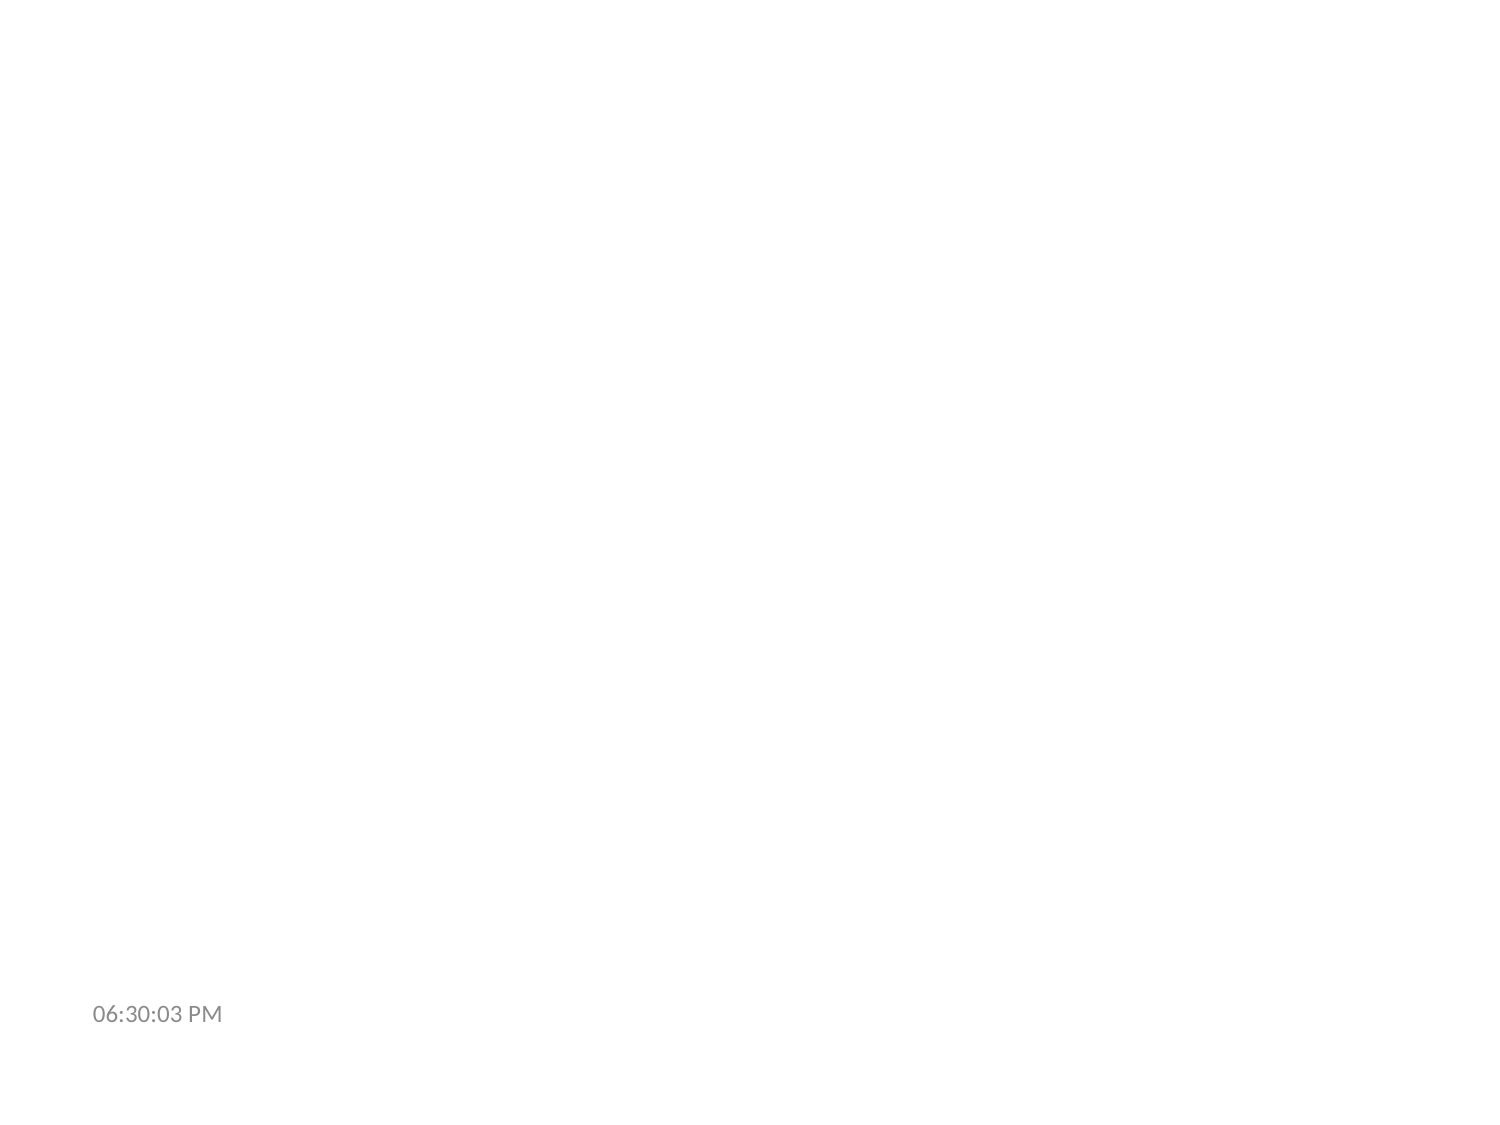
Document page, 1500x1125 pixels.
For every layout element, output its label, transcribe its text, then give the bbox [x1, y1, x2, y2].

text_box 3:35:09 PM [77, 982, 428, 1043]
